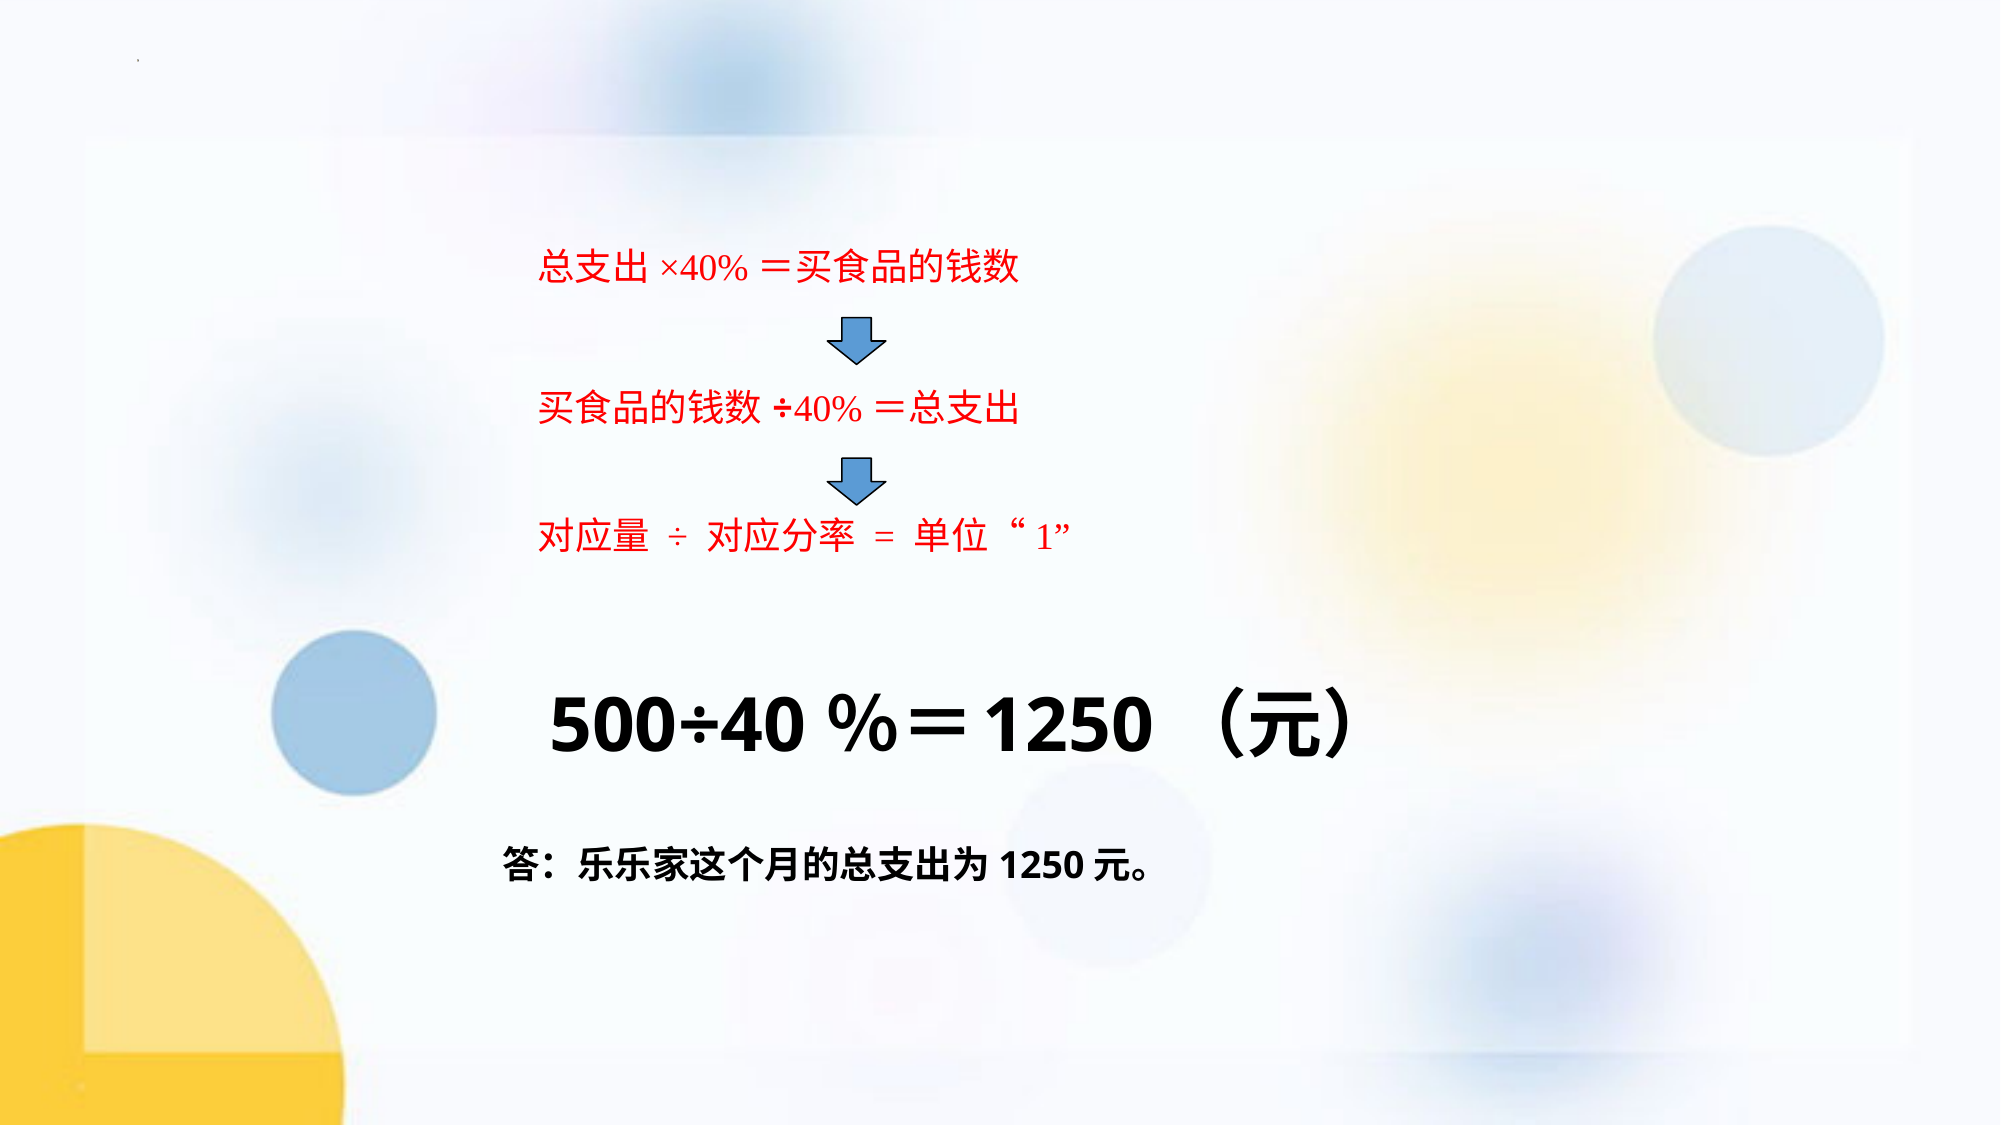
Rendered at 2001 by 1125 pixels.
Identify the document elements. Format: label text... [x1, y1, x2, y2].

text_box 对应量 ÷ 对应分率 = 单位“1” [522, 505, 1297, 565]
text_box 总支出×40%＝买食品的钱数 [522, 235, 1320, 296]
text_box [827, 458, 886, 506]
text_box 500÷40％＝ [534, 669, 967, 774]
picture [0, 0, 2001, 1125]
text_box [827, 317, 886, 365]
text_box 答：乐乐家这个月的总支出为1250元。 [487, 833, 1812, 893]
text_box 1250（元） [967, 669, 1484, 774]
text_box 买食品的钱数÷40%＝总支出 [522, 376, 1320, 436]
